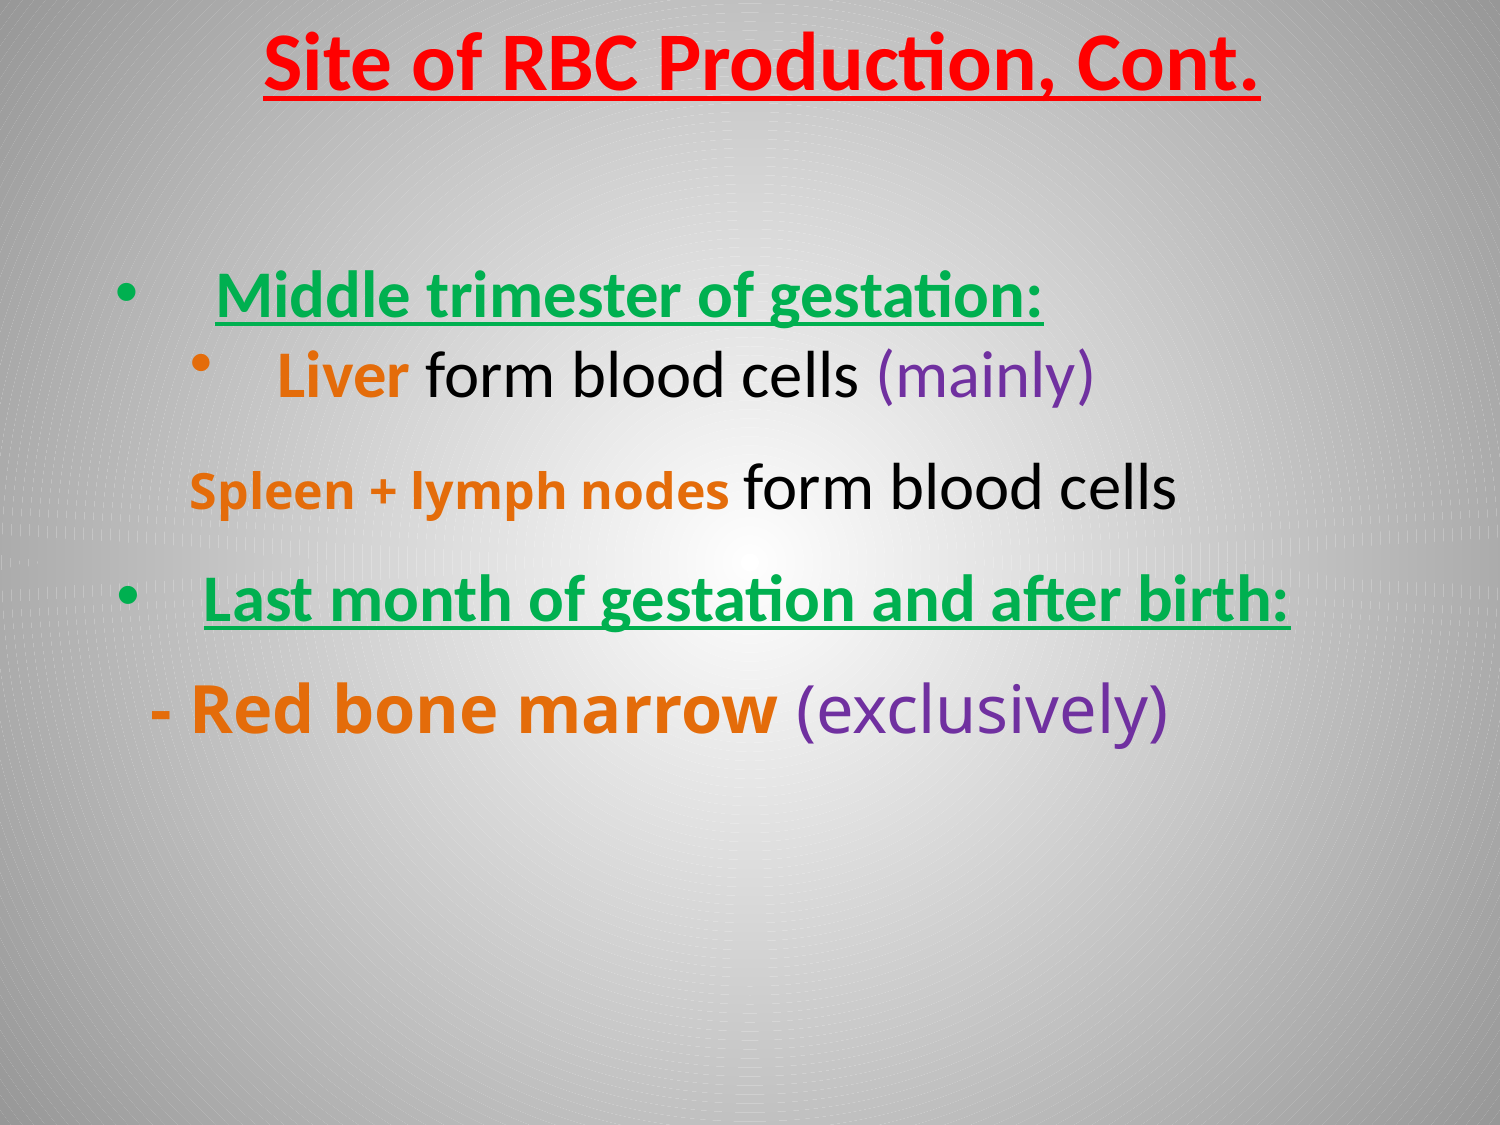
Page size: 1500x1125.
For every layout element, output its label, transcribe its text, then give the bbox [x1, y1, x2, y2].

text_box Middle trimester of gestation: Liver form blood cells (mainly) Spleen + lymph nodes form blood cells Last month of gestation and after birth: - Red bone marrow (exclusively) [100, 243, 1424, 754]
text_box Site of RBC Production, Cont. [87, 0, 1438, 188]
